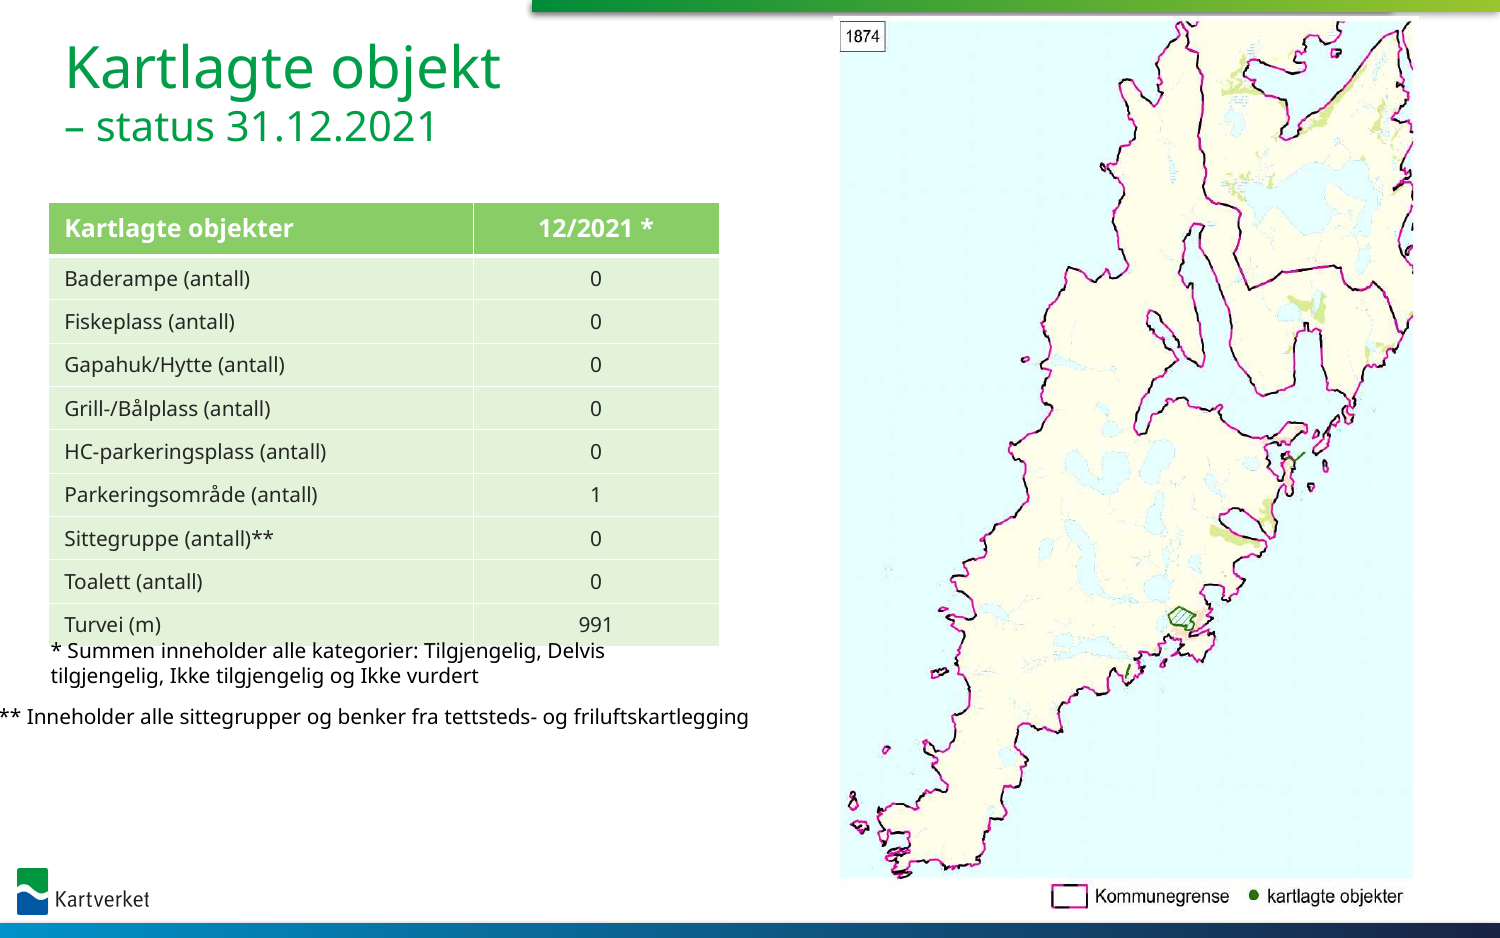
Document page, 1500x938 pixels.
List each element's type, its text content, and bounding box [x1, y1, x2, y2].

table_cell Fiskeplass (antall) [49, 300, 473, 343]
table_cell 0 [474, 300, 719, 343]
table_cell 0 [474, 430, 719, 473]
table_cell 1 [474, 474, 719, 516]
table_cell Grill-/Bålplass (antall) [49, 387, 473, 429]
table_header Kartlagte objekter [49, 203, 473, 254]
table_cell 0 [474, 258, 719, 299]
text_box ** Inneholder alle sittegrupper og benker fra tettsteds- og friluftskartlegging [0, 696, 765, 736]
table_cell Baderampe (antall) [49, 258, 473, 299]
table_cell Gapahuk/Hytte (antall) [49, 344, 473, 386]
table_cell 0 [474, 387, 719, 429]
table_cell 0 [474, 517, 719, 559]
picture [833, 16, 1419, 913]
table_cell 0 [474, 344, 719, 386]
text_box Kartlagte objekt – status 31.12.2021 [1424, 26, 1431, 158]
table_cell 0 [474, 560, 719, 603]
table_cell Sittegruppe (antall)** [49, 517, 473, 559]
table_cell HC-parkeringsplass (antall) [49, 430, 473, 473]
text_box Kartlagte objekt – status 31.12.2021 [49, 26, 828, 158]
text_box * Summen inneholder alle kategorier: Tilgjengelig, Delvis tilgjengelig, Ikke tilgjengelig og Ikke vurdert [35, 630, 721, 696]
table_cell Turvei (m) [49, 604, 473, 630]
table_cell Toalett (antall) [49, 560, 473, 603]
table_cell 991 [474, 604, 719, 630]
table_header 12/2021 * [474, 203, 719, 254]
table_cell Parkeringsområde (antall) [49, 474, 473, 516]
